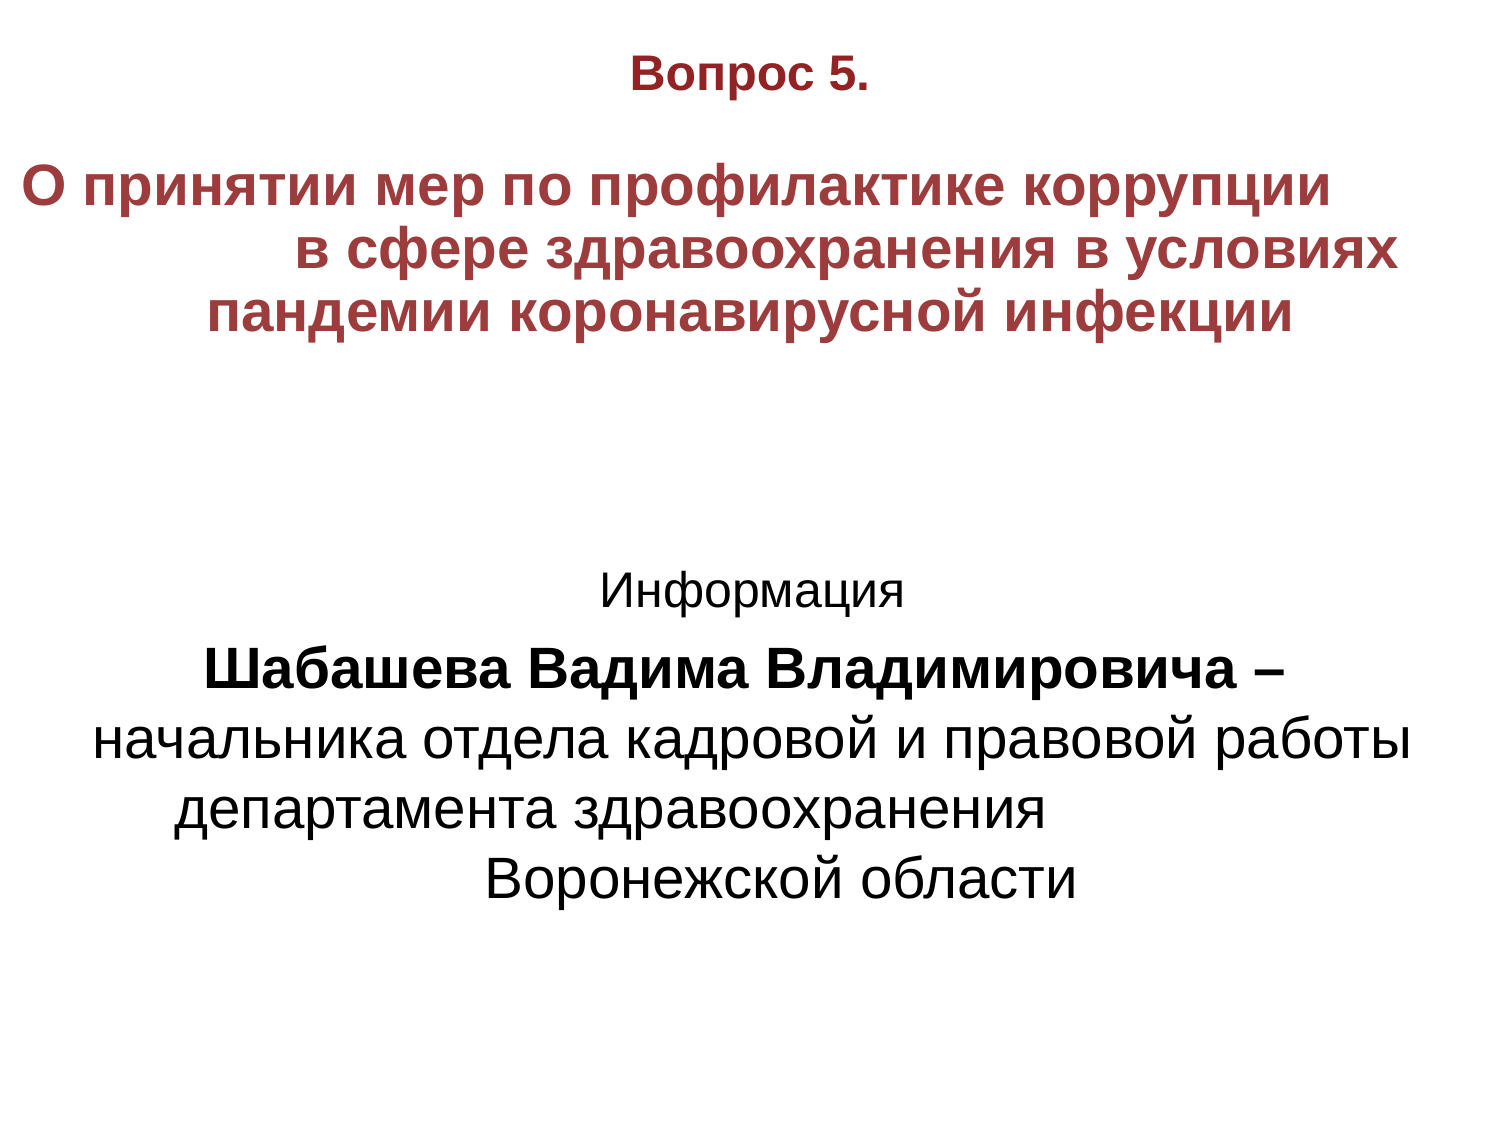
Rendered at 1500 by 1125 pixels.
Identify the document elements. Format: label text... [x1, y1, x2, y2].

text_box Информация Шабашева Вадима Владимировича – начальника отдела кадровой и правовой работы департамента здравоохранения Воронежской области [0, 556, 1500, 1035]
text_box Вопрос 5. О принятии мер по профилактике коррупции в сфере здравоохранения в условиях пандемии коронавирусной инфекции [0, 40, 1500, 556]
